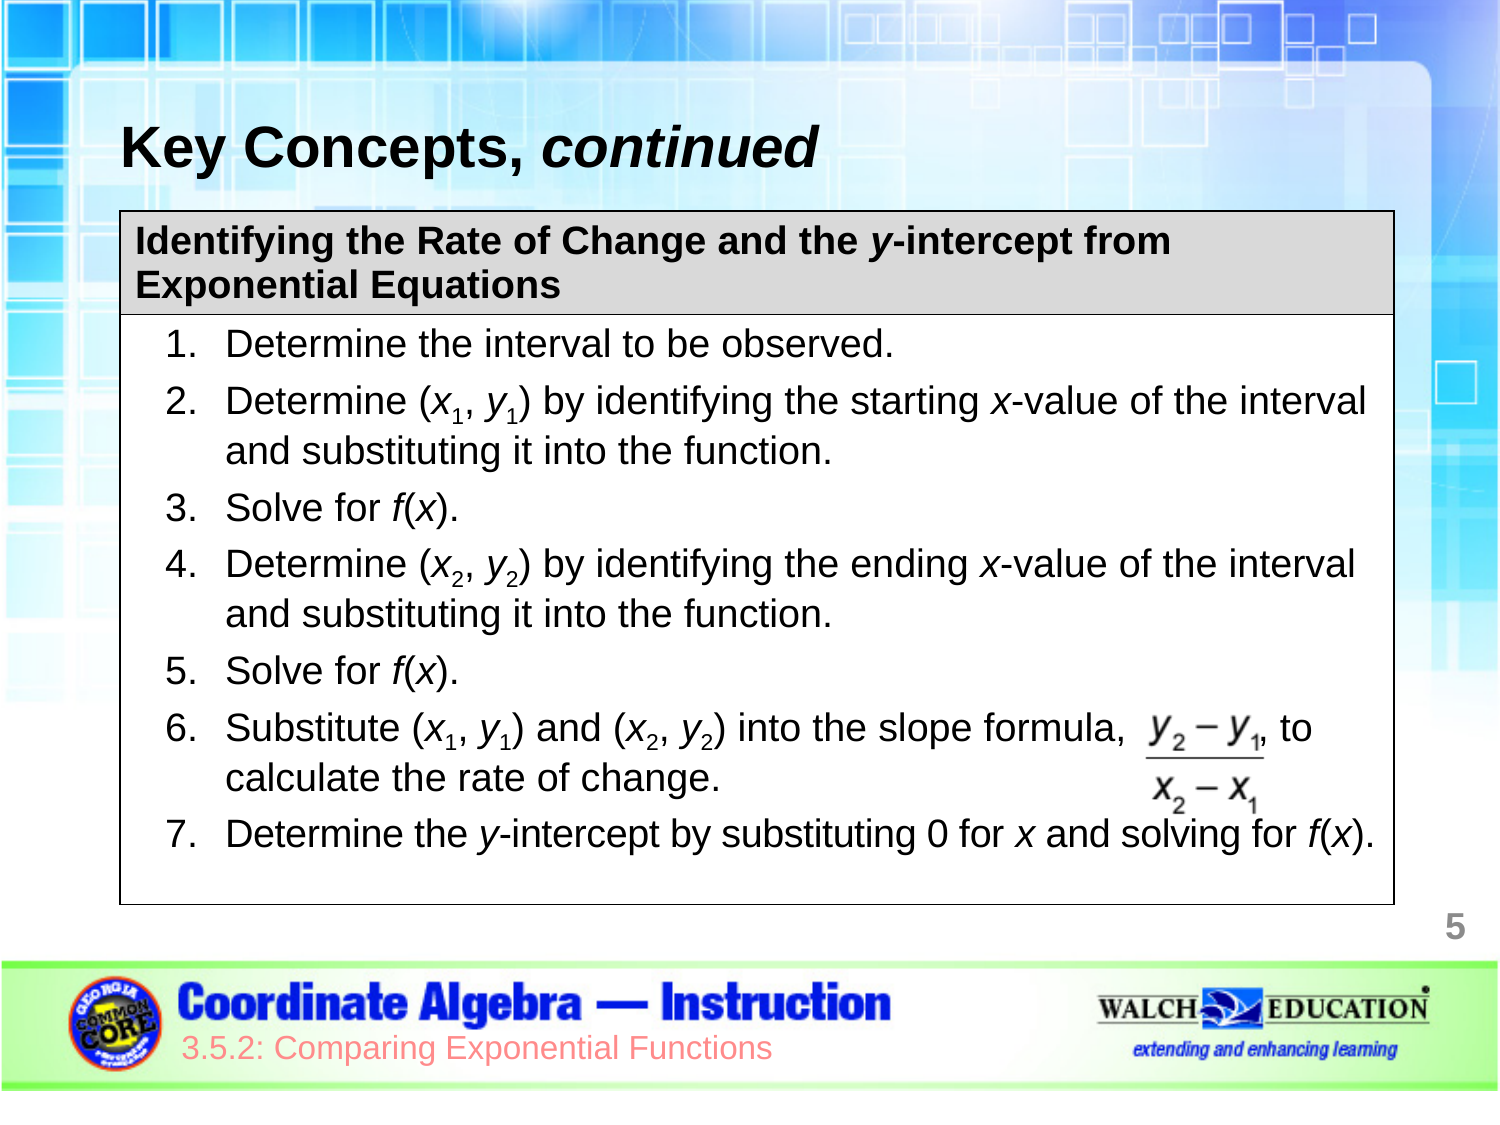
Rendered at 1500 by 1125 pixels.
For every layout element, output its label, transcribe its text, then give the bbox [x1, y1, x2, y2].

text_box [1143, 696, 1267, 816]
table_header Identifying the Rate of Change and the y-intercept from Exponential Equations [121, 212, 1393, 314]
footer 3.5.2: Comparing Exponential Functions [166, 1024, 1080, 1069]
subtitle Key Concepts, continued [105, 101, 1394, 922]
picture [1, 0, 1500, 1091]
slide_number 5 [1361, 901, 1481, 949]
table_cell Determine the interval to be observed. Determine (x1, y1) by identifying the starting x-value of the interval and substituting it into the function. Solve for f(x). Determine (x2, y2) by identifying the ending x-value of the interval and substituting it into the function. Solve for f(x). Substitute (x1, y1) and (x2, y2) into the slope formula, , to calculate the rate of change. Determine the y-intercept by substituting 0 for x and solving for f(x). [121, 315, 1393, 904]
